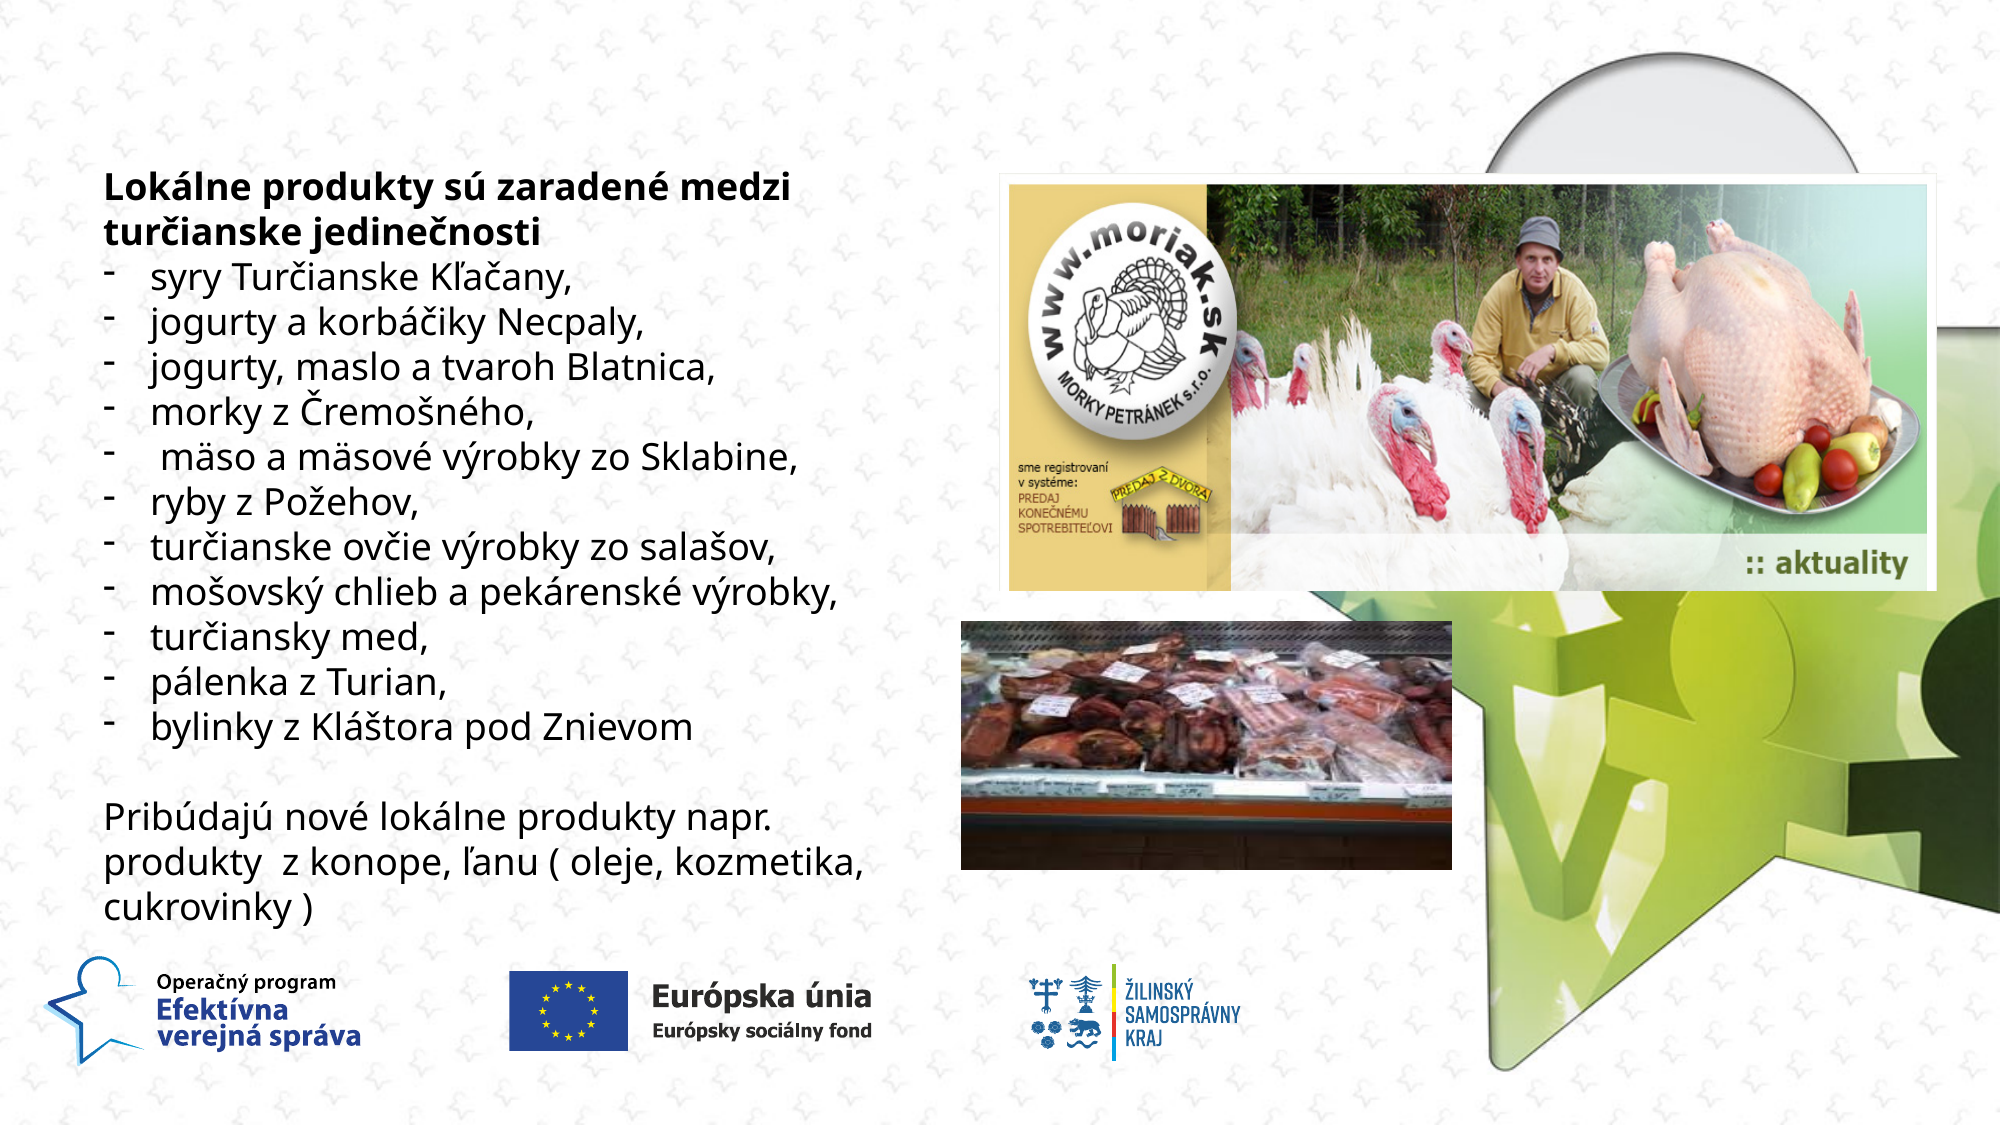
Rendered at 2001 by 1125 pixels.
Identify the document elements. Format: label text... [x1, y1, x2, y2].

text_box Lokálne produkty sú zaradené medzi turčianske jedinečnosti syry Turčianske Kľačany, jogurty a korbáčiky Necpaly, jogurty, maslo a tvaroh Blatnica, morky z Čremošného, mäso a mäsové výrobky zo Sklabine, ryby z Požehov, turčianske ovčie výrobky zo salašov, mošovský chlieb a pekárenské výrobky, turčiansky med, pálenka z Turian, bylinky z Kláštora pod Znievom Pribúdajú nové lokálne produkty napr. produkty z konope, ľanu ( oleje, kozmetika, cukrovinky ) [88, 297, 920, 981]
text_box [25, 0, 1479, 297]
picture [0, 0, 2000, 1125]
